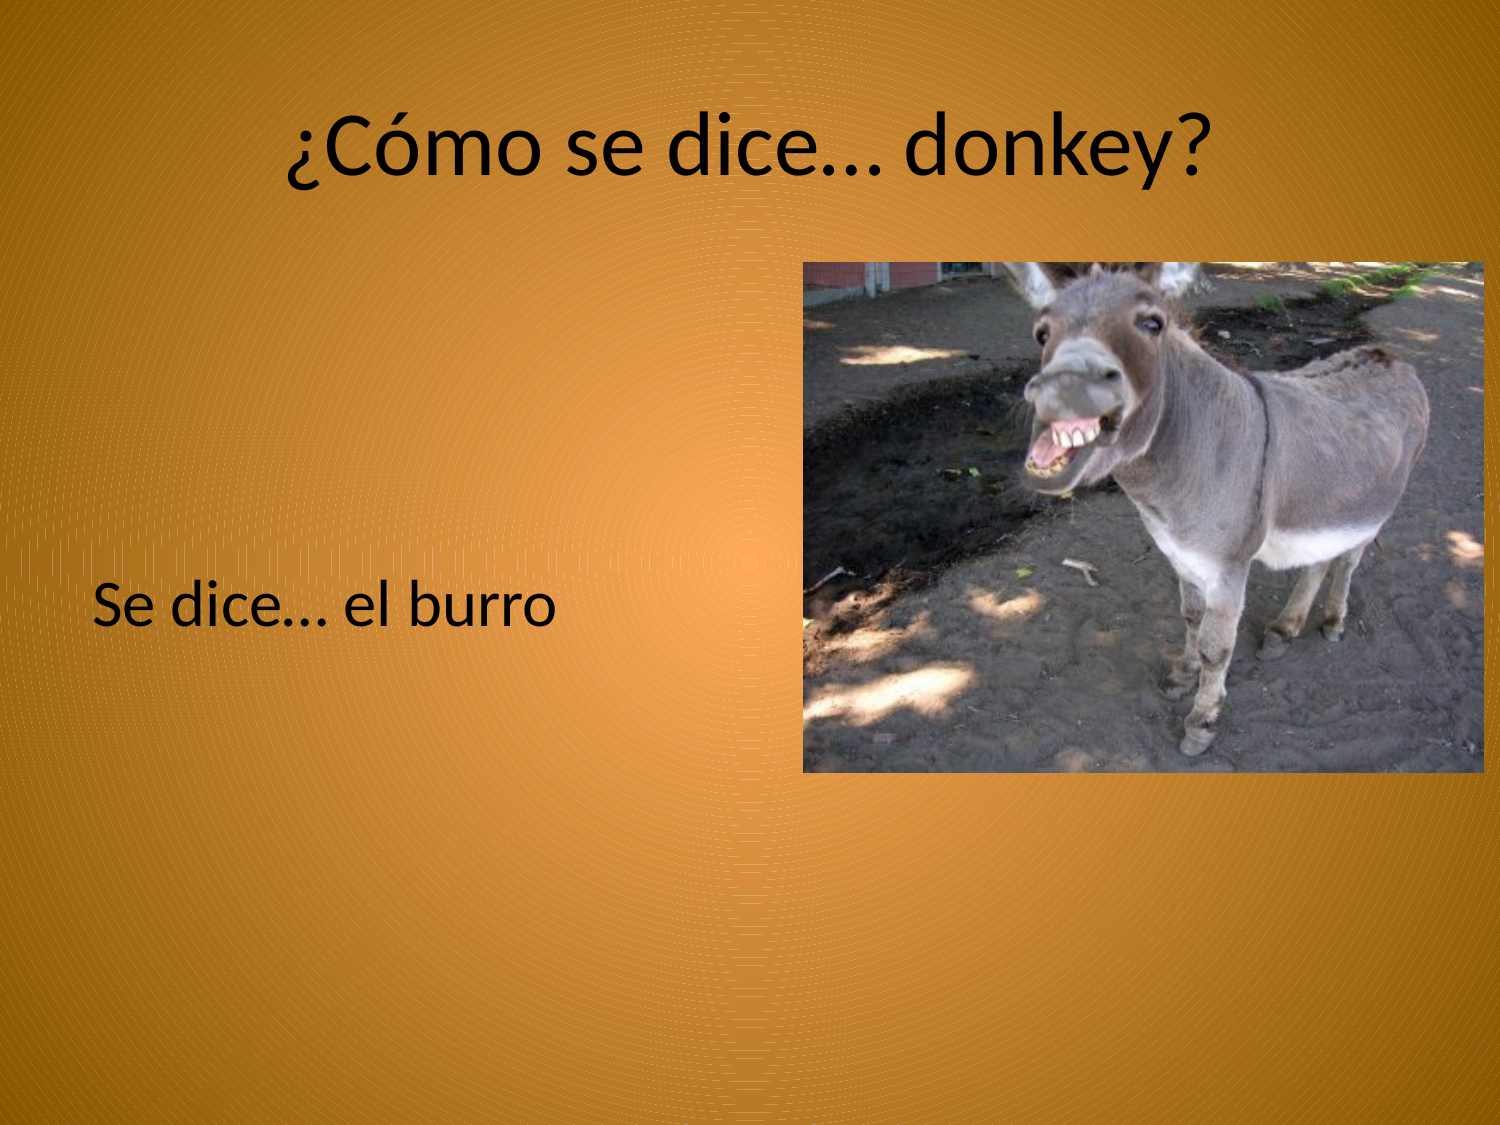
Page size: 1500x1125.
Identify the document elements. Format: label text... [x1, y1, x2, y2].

text_box Se dice… el burro [77, 552, 574, 648]
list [679, 262, 1500, 773]
title ¿Cómo se dice… donkey? [75, 45, 1425, 233]
